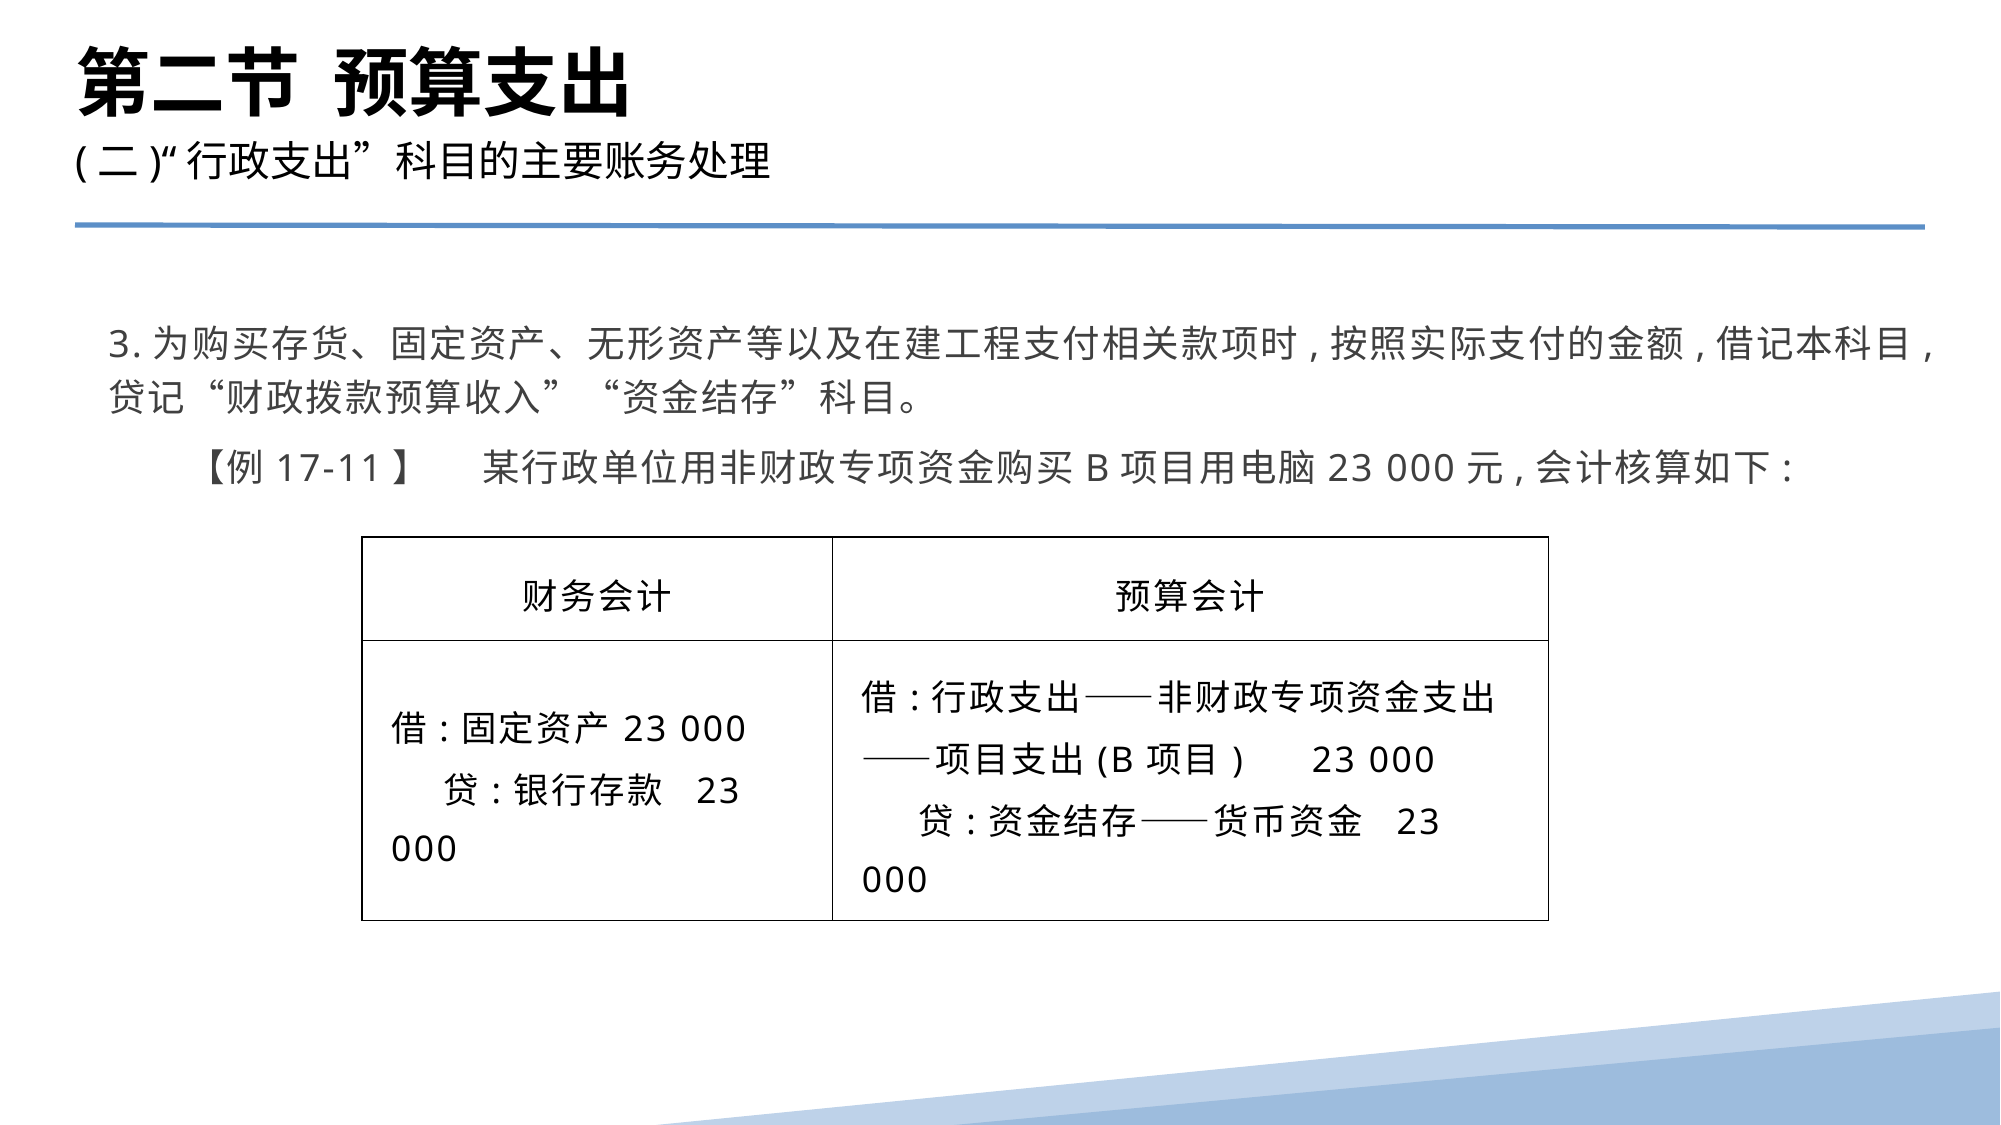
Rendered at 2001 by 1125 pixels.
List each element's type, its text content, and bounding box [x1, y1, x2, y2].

text_box 第二节 预算支出 [75, 24, 1925, 124]
table_header 财务会计 [363, 538, 832, 640]
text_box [656, 991, 2000, 1125]
table_cell 借:行政支出——非财政专项资金支出——项目支出(B项目) 23 000 贷:资金结存——货币资金 23 000 [833, 641, 1548, 920]
text_box (二)“行政支出”科目的主要账务处理 [75, 124, 1925, 200]
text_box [74, 224, 1925, 228]
table_header 预算会计 [833, 538, 1548, 640]
table_cell 借:固定资产23 000 贷:银行存款 23 000 [363, 641, 832, 920]
text_box 3.为购买存货、固定资产、无形资产等以及在建工程支付相关款项时,按照实际支付的金额,借记本科目,贷记“财政拨款预算收入”“资金结存”科目。 【例17-11】 某行政单位用非财政专项资金购买B项目用电脑23 000元,会计核算如下: [98, 237, 1925, 563]
